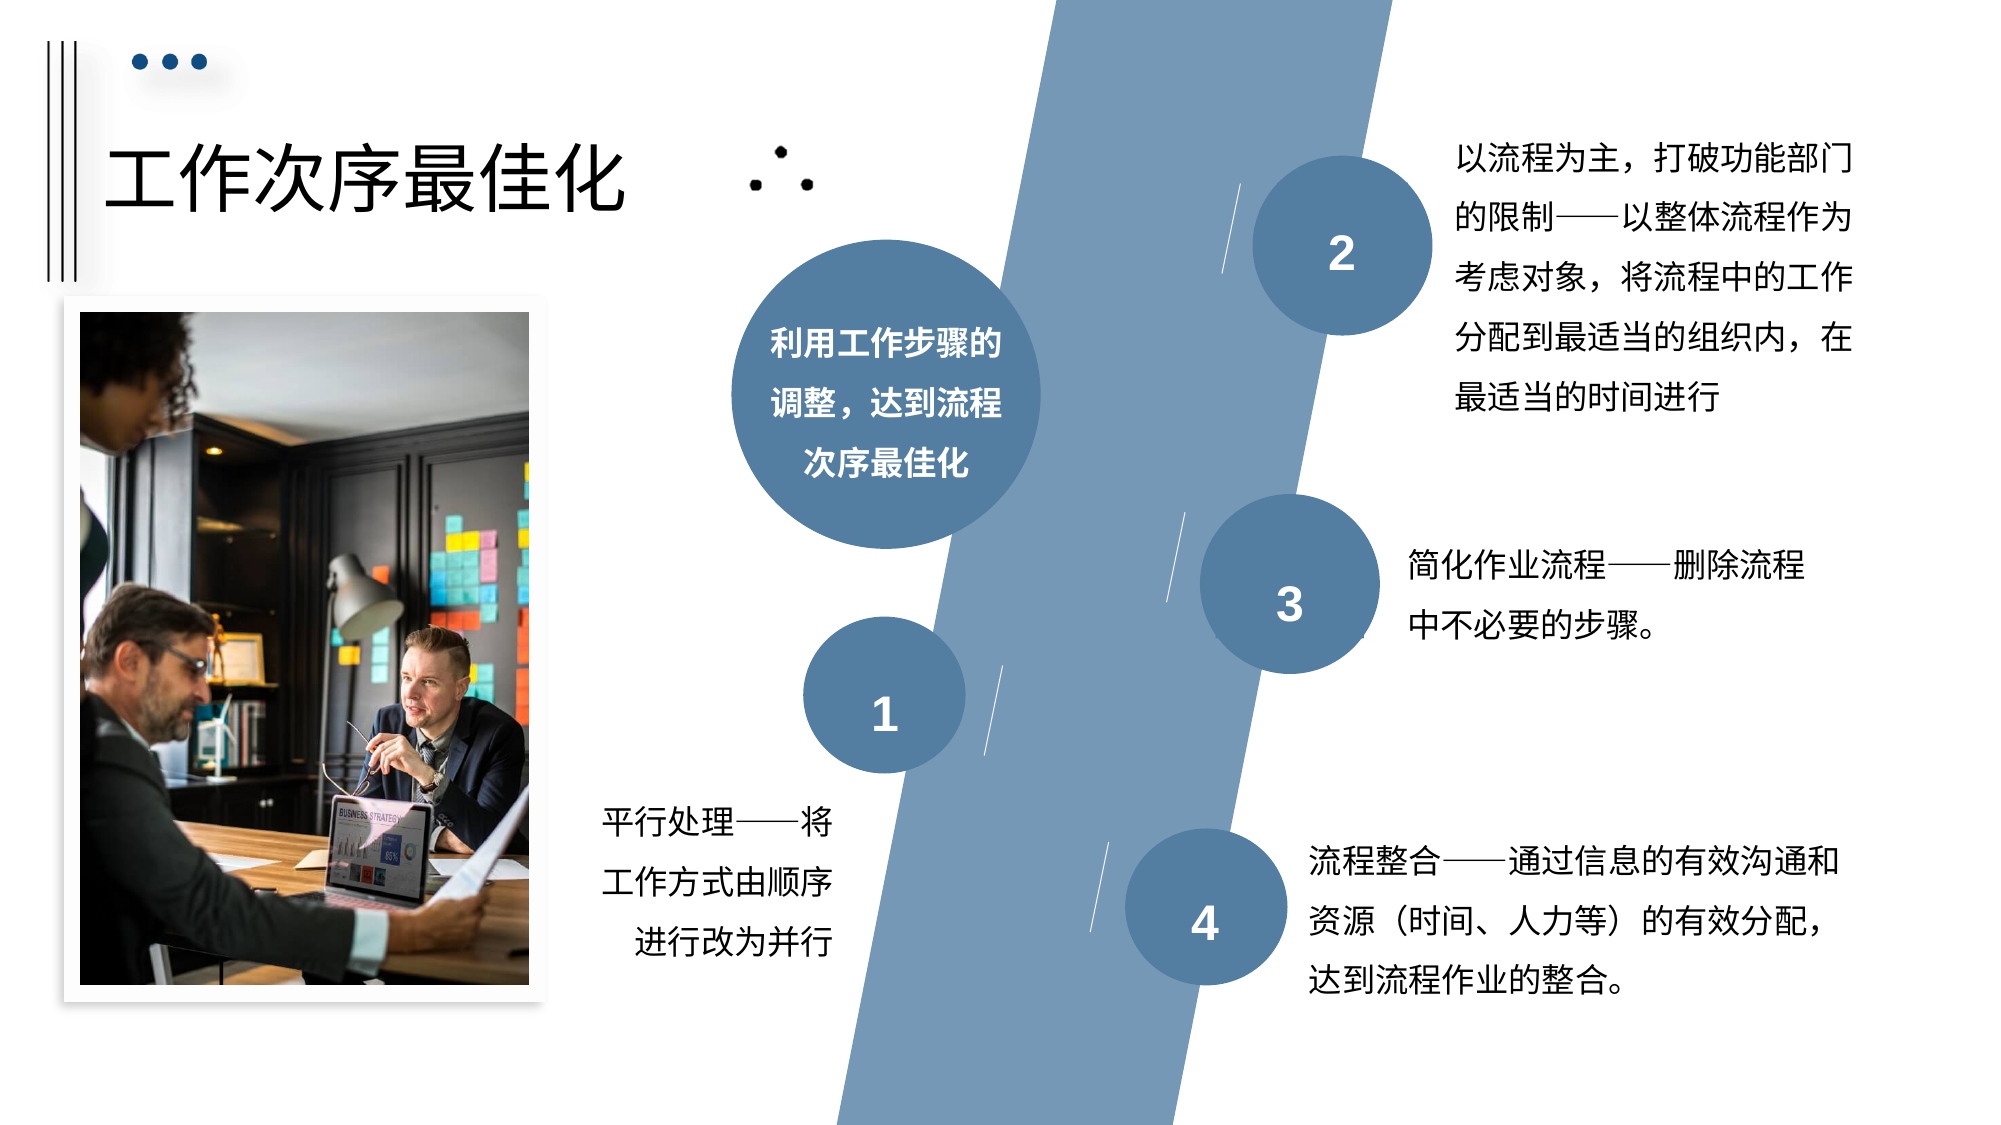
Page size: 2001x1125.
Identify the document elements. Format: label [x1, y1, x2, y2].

text_box [731, 310, 1041, 549]
picture [80, 312, 529, 986]
text_box [1199, 494, 1852, 674]
text_box [836, 0, 1393, 1125]
text_box [28, 11, 1075, 310]
text_box [1122, 812, 1872, 1010]
text_box [1252, 109, 1872, 428]
text_box [553, 616, 968, 966]
